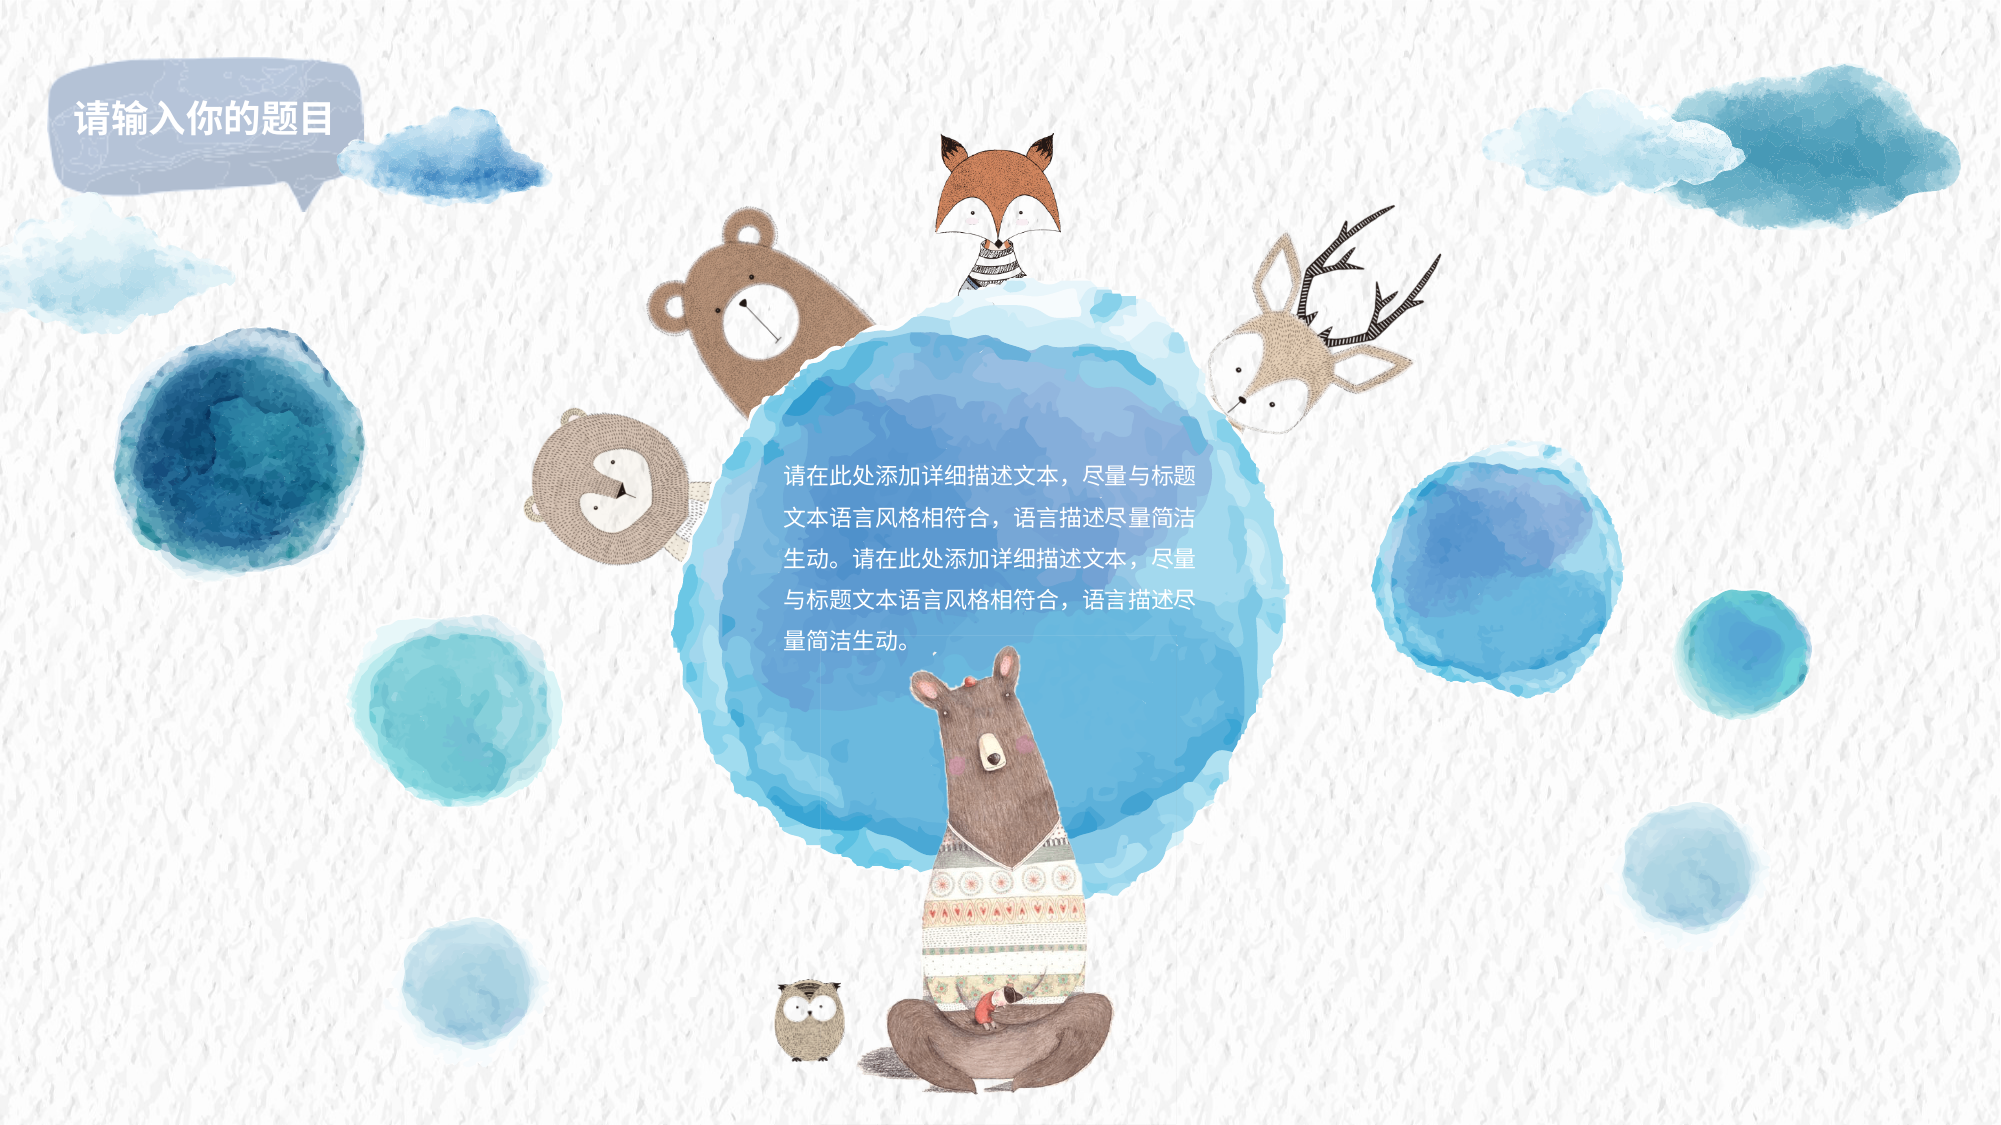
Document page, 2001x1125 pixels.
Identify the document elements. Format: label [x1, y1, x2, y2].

text_box [666, 276, 1291, 913]
picture [0, 0, 2000, 1125]
